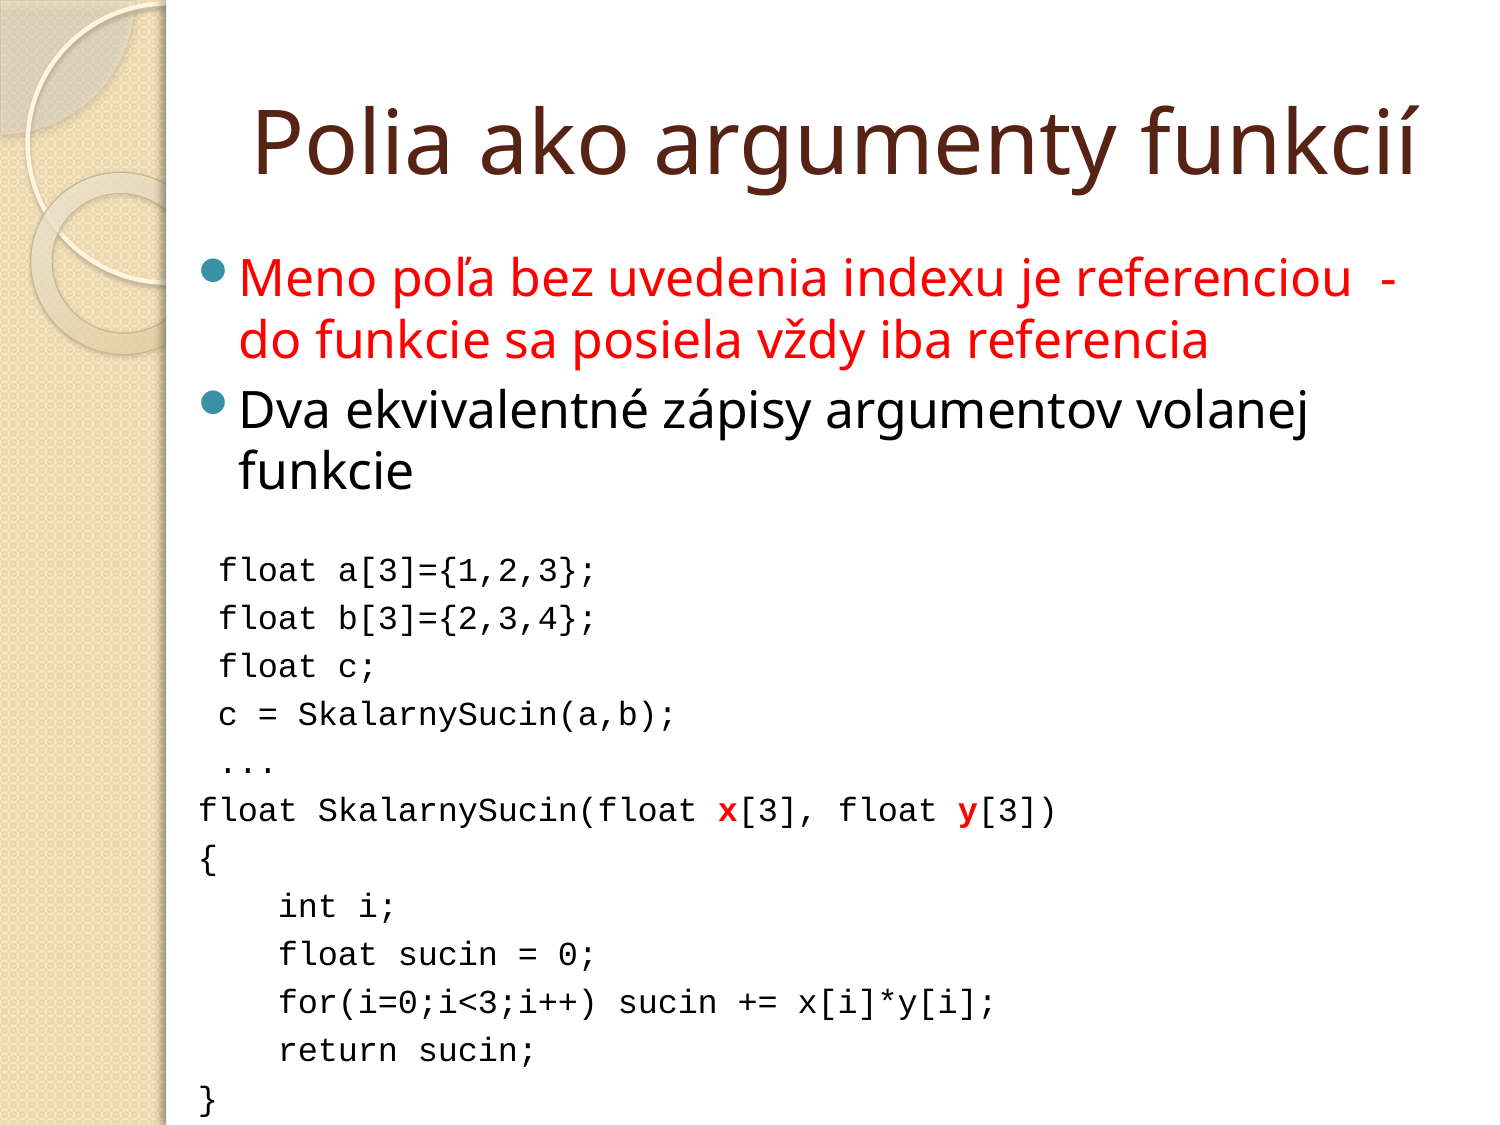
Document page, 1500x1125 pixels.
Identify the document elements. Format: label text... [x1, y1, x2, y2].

list Meno poľa bez uvedenia indexu je referenciou - do funkcie sa posiela vždy iba referencia Dva ekvivalentné zápisy argumentov volanej funkcie float a[3]={1,2,3}; float b[3]={2,3,4}; float c; c = SkalarnySucin(a,b); ... float SkalarnySucin(float x[3], float y[3]) { int i; float sucin = 0; for(i=0;i<3;i++) sucin += x[i]*y[i]; return sucin; } [171, 237, 1466, 1125]
title Polia ako argumenty funkcií [235, 45, 1466, 233]
